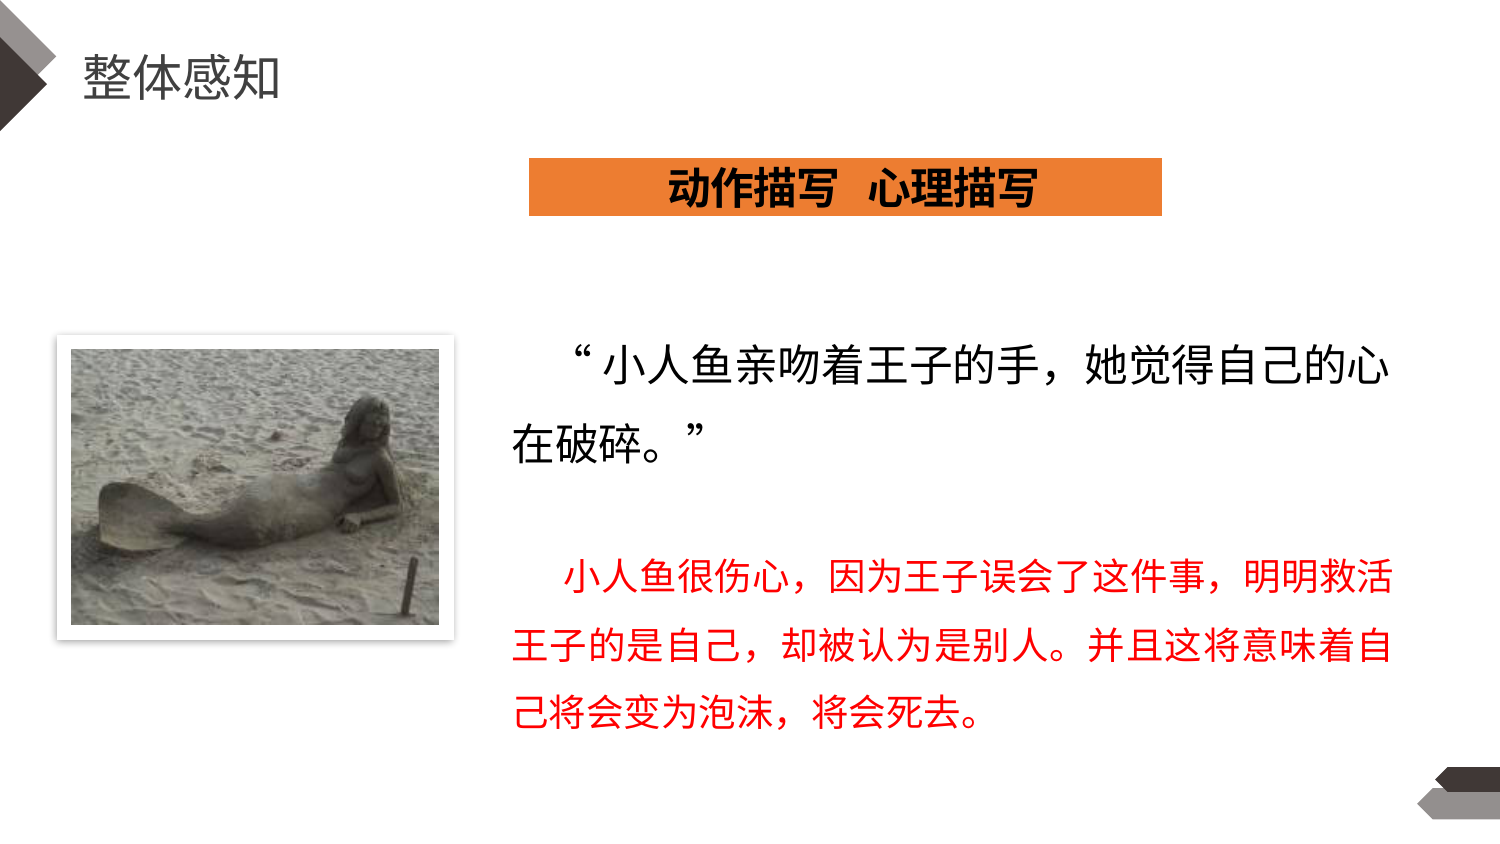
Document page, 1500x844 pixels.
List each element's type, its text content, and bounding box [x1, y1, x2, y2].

text_box 整体感知 [71, 40, 579, 113]
picture [71, 349, 439, 625]
text_box 小人鱼很伤心，因为王子误会了这件事，明明救活王子的是自己，却被认为是别人。并且这将意味着自己将会变为泡沫，将会死去。 [499, 515, 1407, 741]
text_box “小人鱼亲吻着王子的手，她觉得自己的心在破碎。” [499, 306, 1407, 475]
text_box 动作描写 心理描写 [526, 154, 1166, 219]
